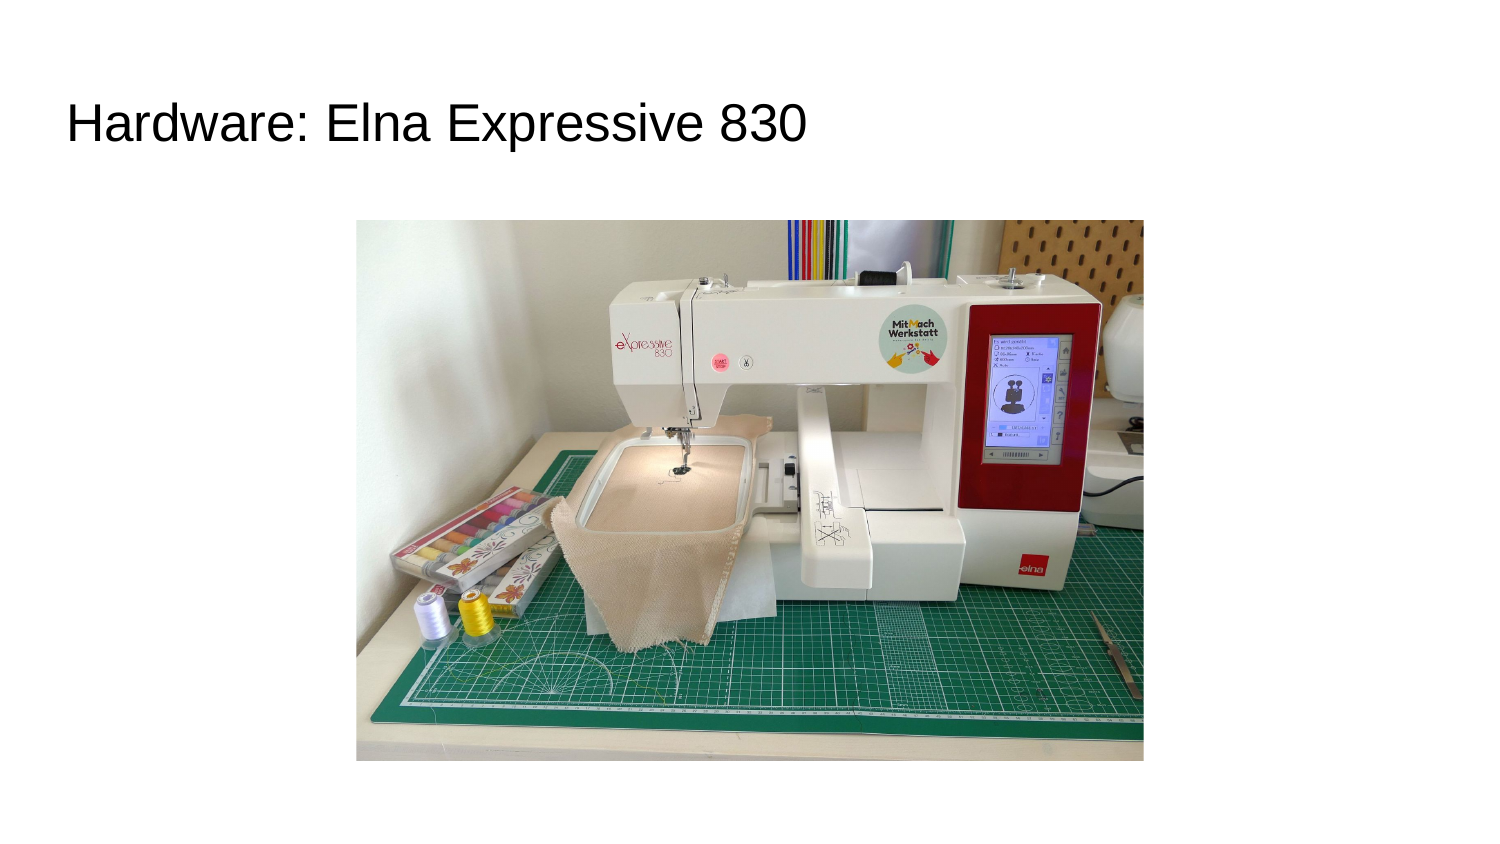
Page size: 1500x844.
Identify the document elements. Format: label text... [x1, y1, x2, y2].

picture [356, 220, 1144, 761]
title Hardware: Elna Expressive 830 [51, 72, 1449, 167]
